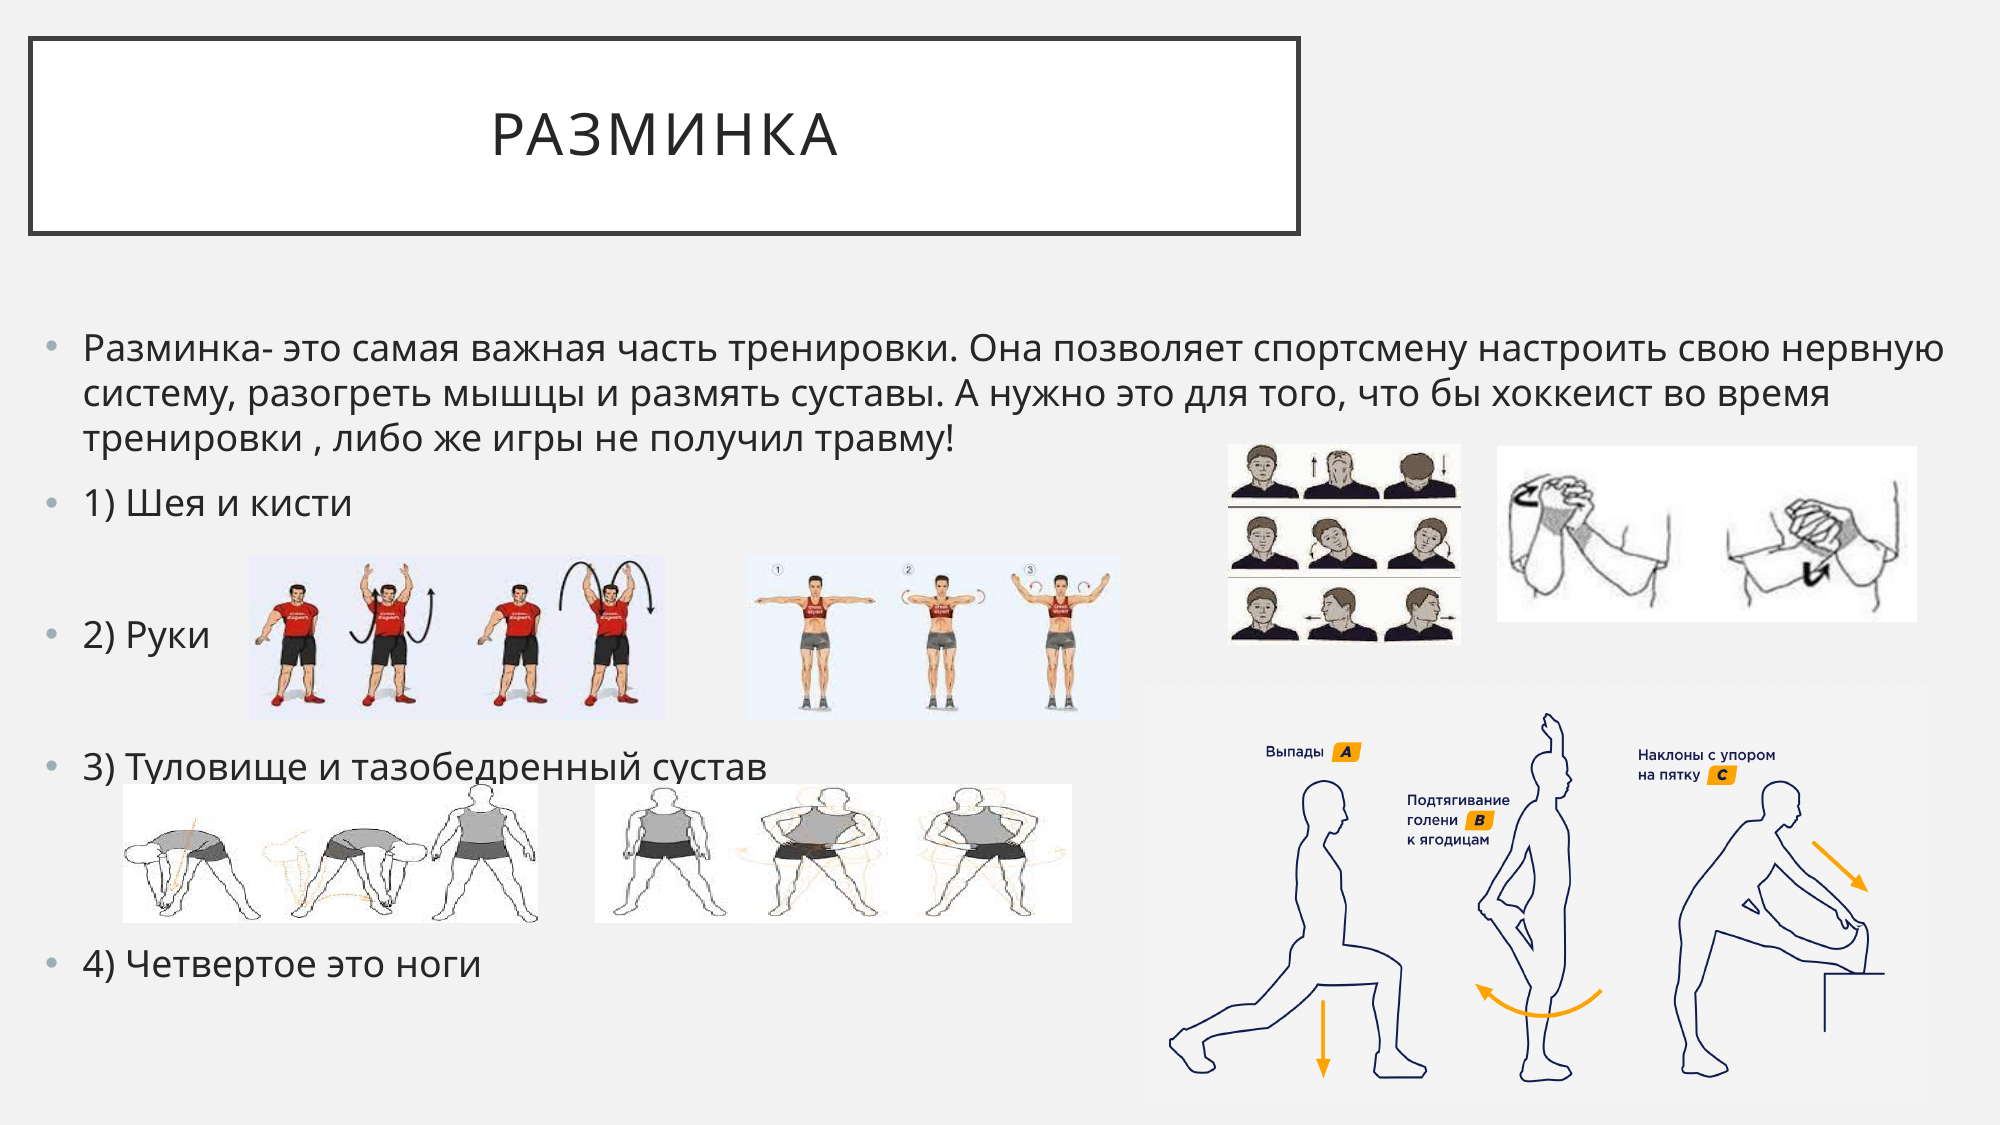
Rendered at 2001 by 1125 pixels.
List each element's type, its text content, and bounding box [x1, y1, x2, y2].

picture [123, 784, 538, 923]
picture [1143, 686, 1929, 1106]
title Разминка [28, 36, 1301, 236]
list Разминка- это самая важная часть тренировки. Она позволяет спортсмену настроить свою нервную систему, разогреть мышцы и размять суставы. А нужно это для того, что бы хоккеист во время тренировки , либо же игры не получил травму! 1) Шея и кисти 2) Руки 3) Туловище и тазобедренный сустав 4) Четвертое это ноги [30, 316, 2000, 1125]
picture [249, 555, 665, 720]
picture [747, 555, 1121, 720]
picture [595, 784, 1072, 923]
picture [1497, 446, 1917, 622]
picture [1228, 444, 1461, 645]
